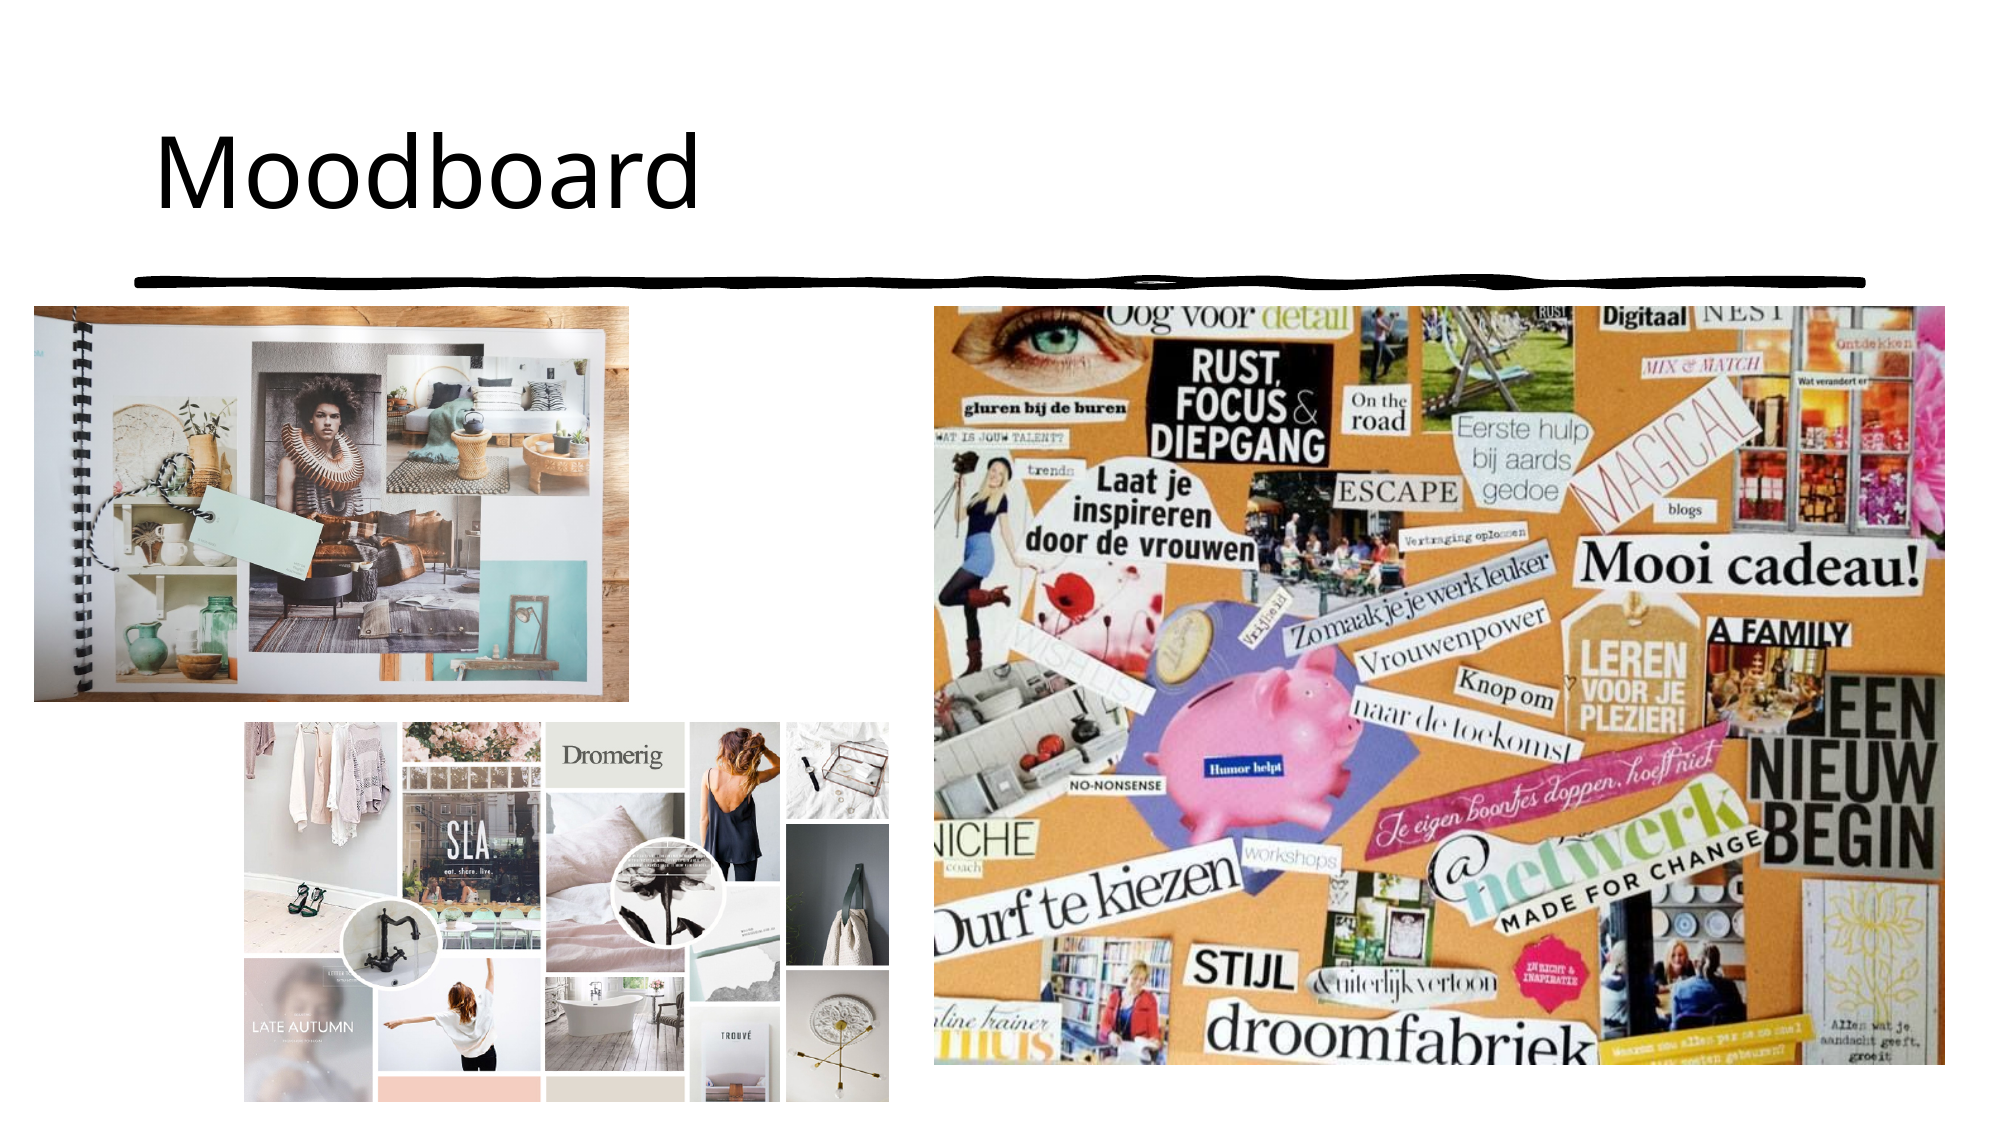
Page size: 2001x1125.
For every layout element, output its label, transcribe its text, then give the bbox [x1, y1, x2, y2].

title Moodboard [137, 59, 1863, 278]
picture [34, 306, 629, 702]
picture [934, 306, 1946, 1066]
picture [244, 722, 889, 1102]
